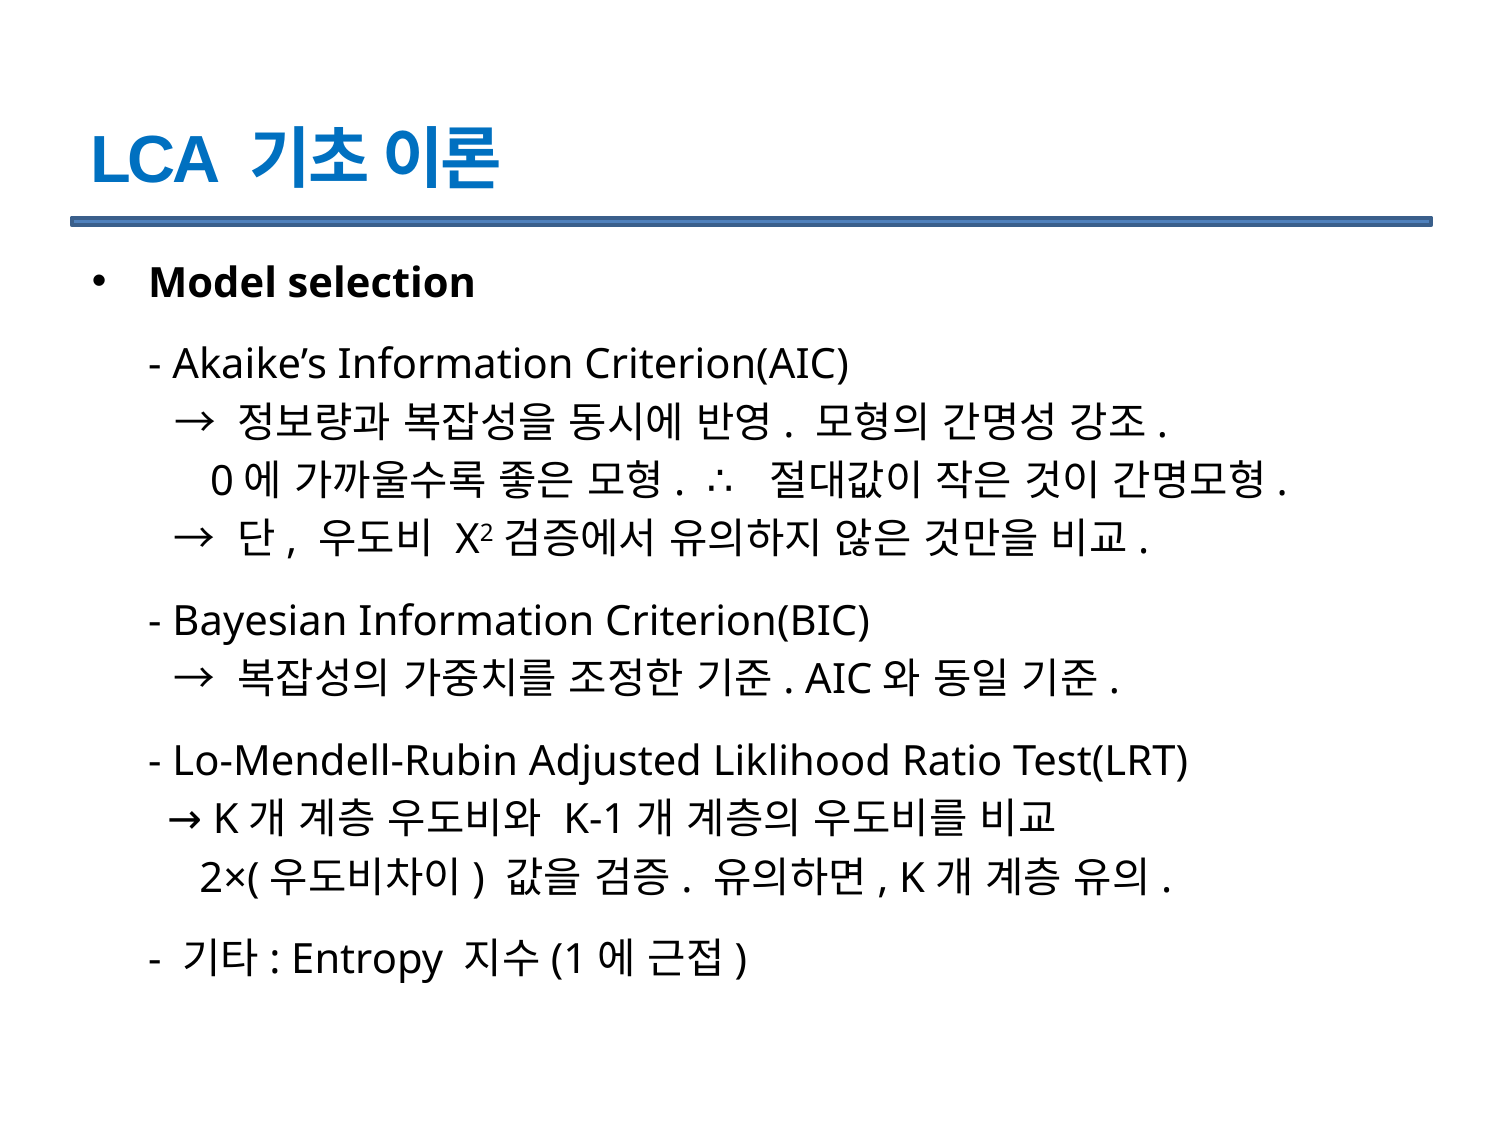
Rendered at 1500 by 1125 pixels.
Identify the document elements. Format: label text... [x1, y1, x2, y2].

list Model selection - Akaike’s Information Criterion(AIC) → 정보량과 복잡성을 동시에 반영. 모형의 간명성 강조. 0에 가까울수록 좋은 모형. ∴ 절대값이 작은 것이 간명모형. → 단, 우도비 X2검증에서 유의하지 않은 것만을 비교. - Bayesian Information Criterion(BIC) → 복잡성의 가중치를 조정한 기준. AIC와 동일 기준. - Lo-Mendell-Rubin Adjusted Liklihood Ratio Test(LRT) → K개 계층 우도비와 K-1개 계층의 우도비를 비교 2×(우도비차이) 값을 검증. 유의하면, K개 계층 유의. - 기타: Entropy 지수(1에 근접) [76, 247, 1459, 1095]
title LCA 기초 이론 [74, 80, 1426, 232]
